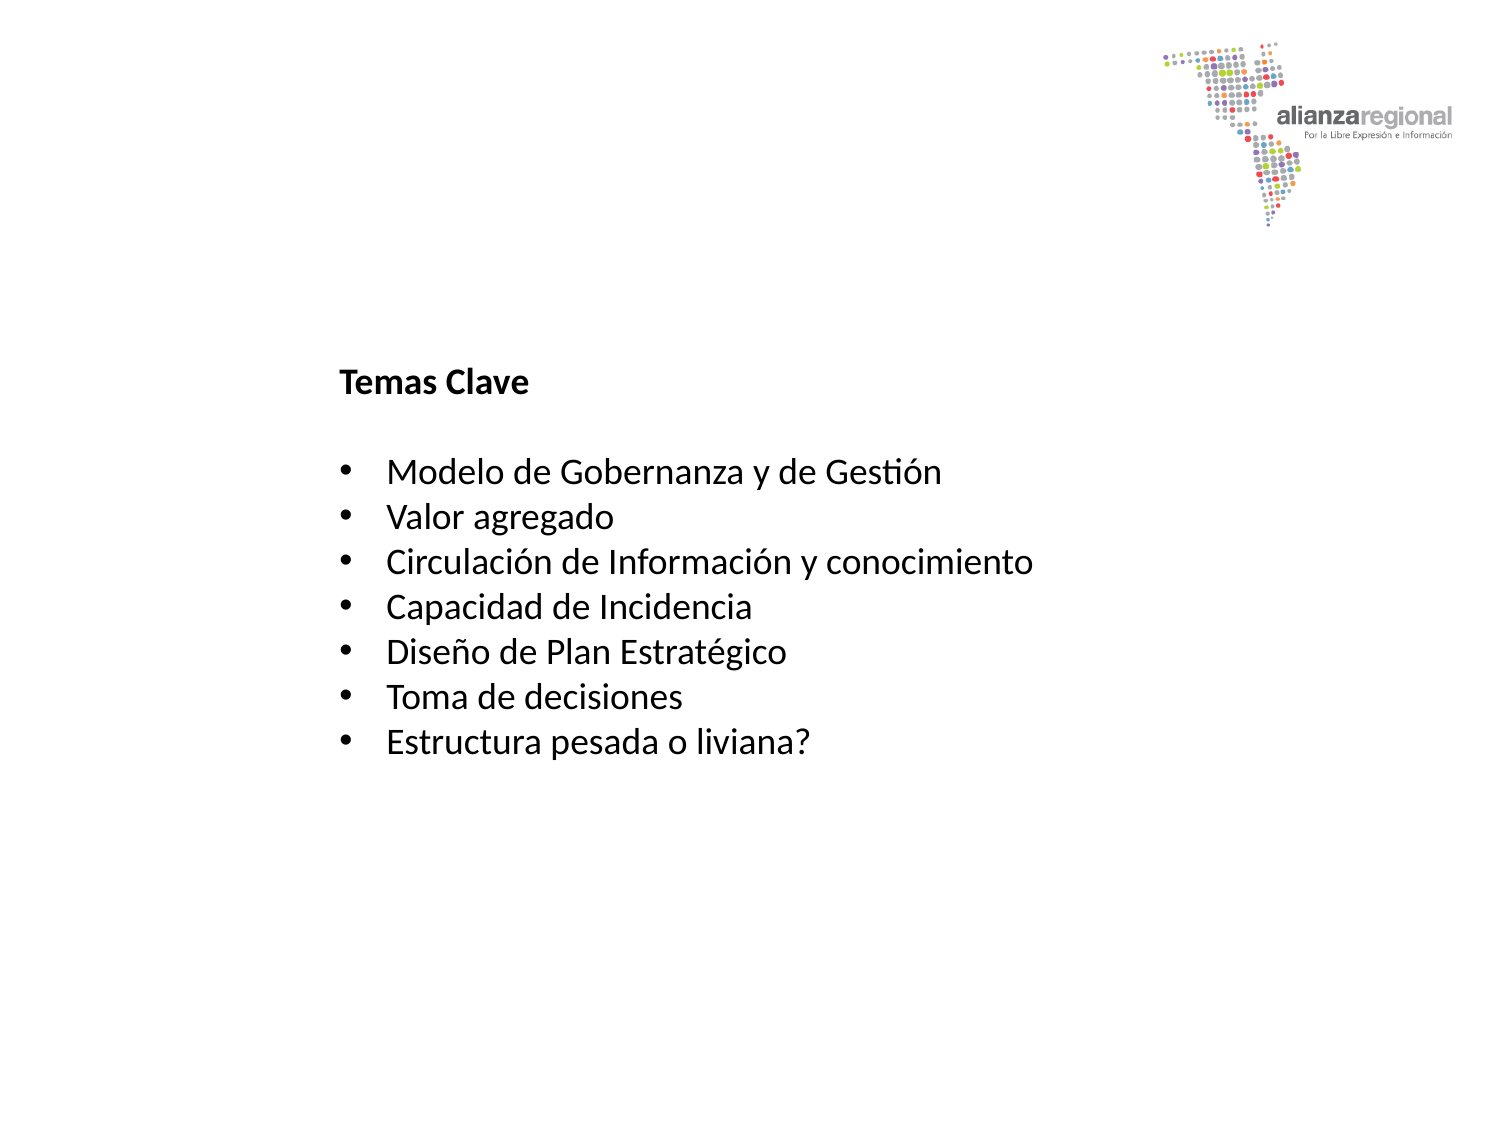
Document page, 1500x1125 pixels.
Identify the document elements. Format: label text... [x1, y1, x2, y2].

picture [1163, 42, 1452, 227]
text_box Temas Clave Modelo de Gobernanza y de Gestión Valor agregado Circulación de Información y conocimiento Capacidad de Incidencia Diseño de Plan Estratégico Toma de decisiones Estructura pesada o liviana? [324, 349, 1500, 860]
